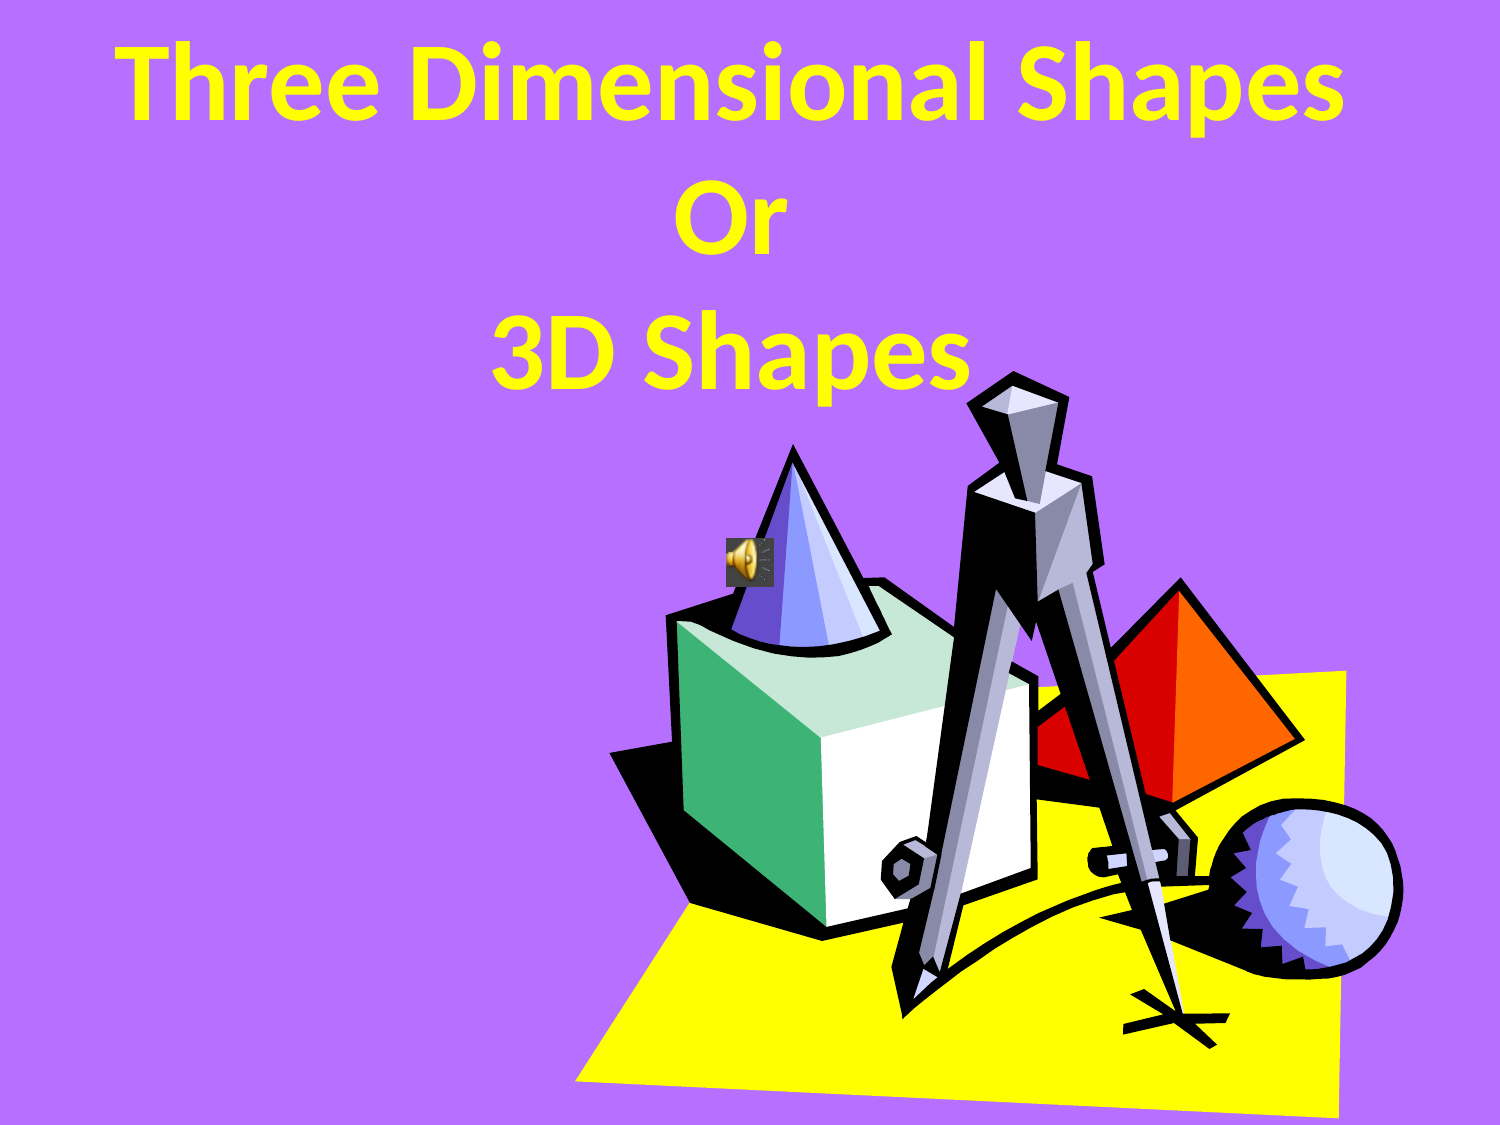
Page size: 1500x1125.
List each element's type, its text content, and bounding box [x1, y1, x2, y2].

picture [574, 364, 1411, 1125]
text_box Three Dimensional Shapes Or 3D Shapes [0, 0, 1463, 420]
